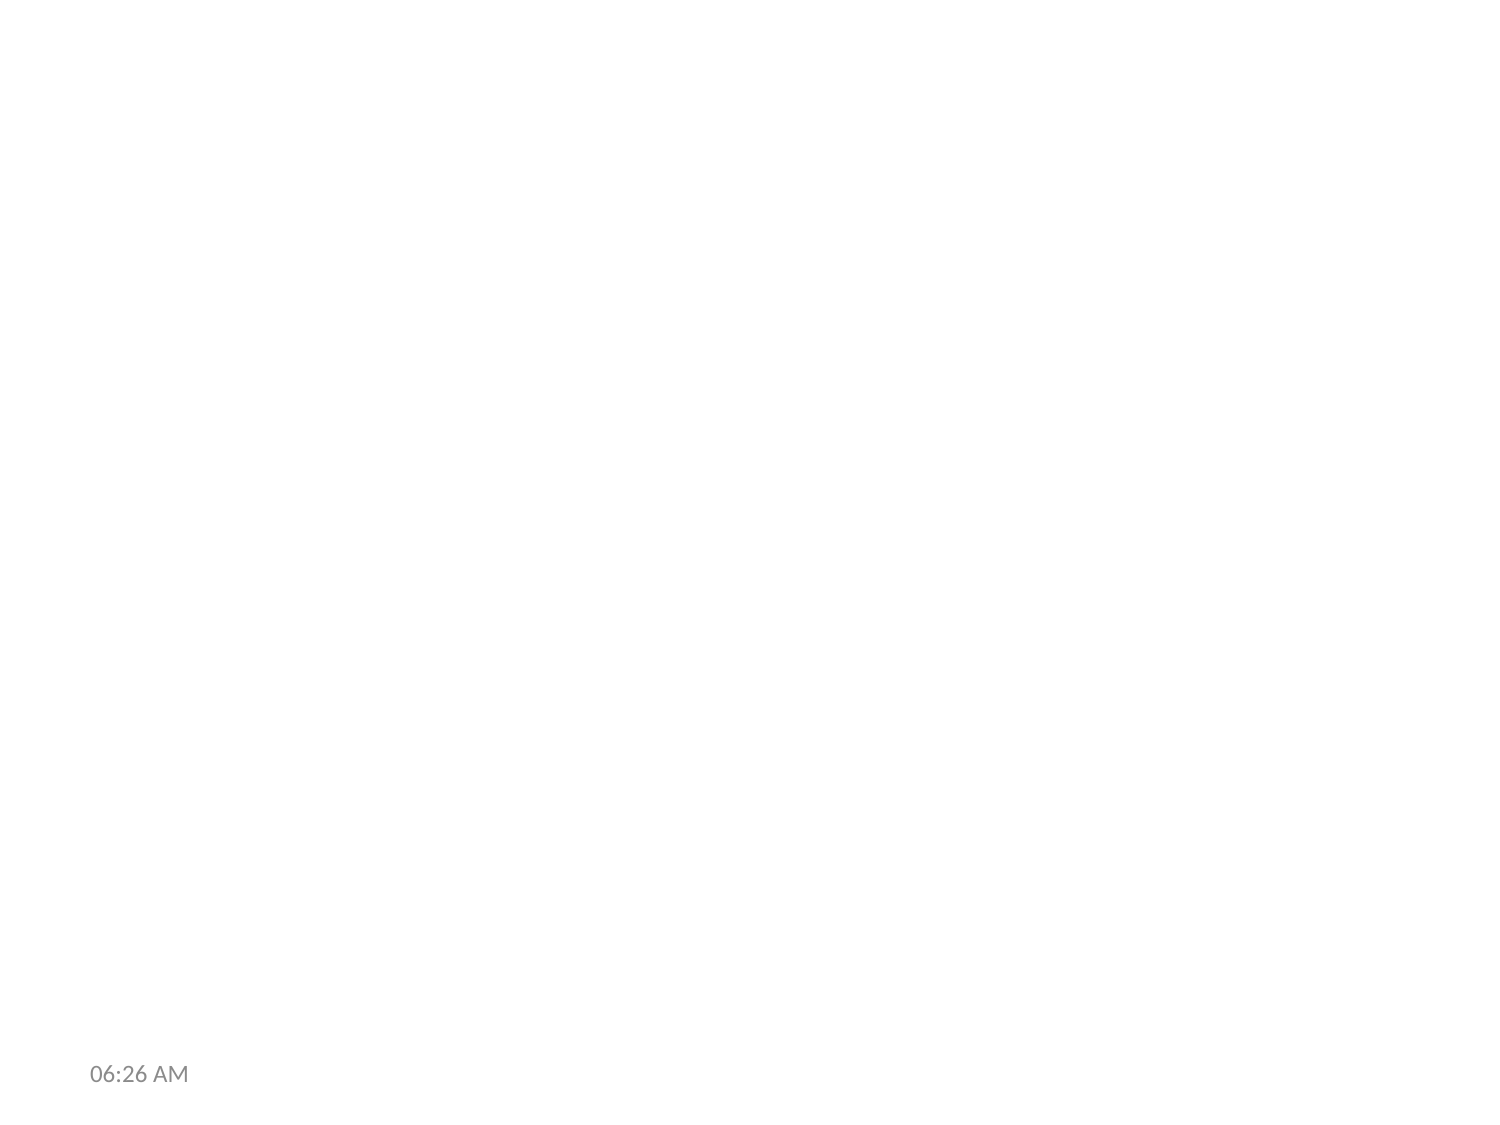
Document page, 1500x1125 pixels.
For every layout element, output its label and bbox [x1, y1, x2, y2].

slide_number [75, 1042, 425, 1103]
